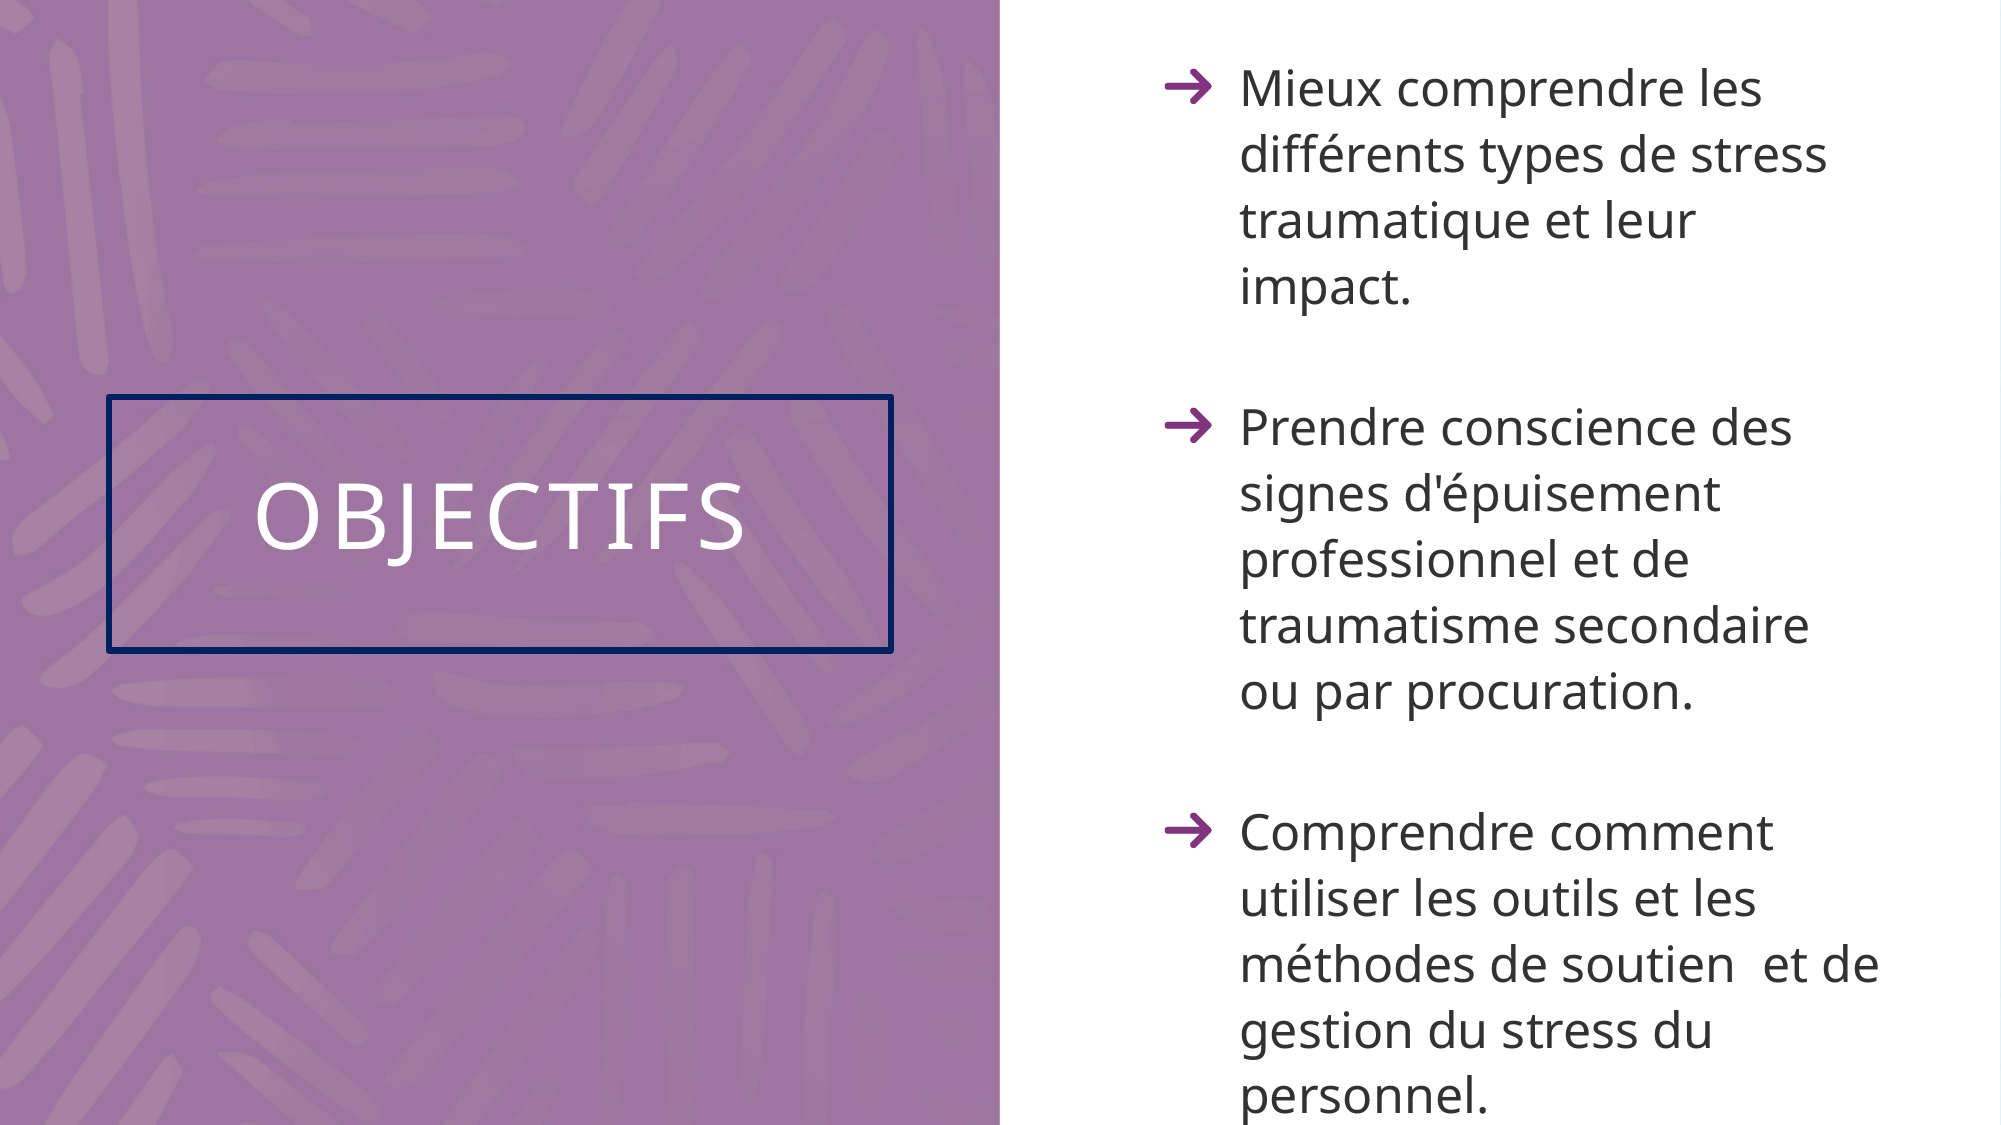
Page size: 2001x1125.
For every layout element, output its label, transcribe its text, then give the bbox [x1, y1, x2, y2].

picture [0, 0, 2001, 1125]
title Objectifs [108, 396, 892, 651]
list Mieux comprendre les différents types de stress traumatique et leur impact. Prendre conscience des signes d'épuisement professionnel et de traumatisme secondaire ou par procuration. Comprendre comment utiliser les outils et les méthodes de soutien et de gestion du stress du personnel. [1156, 172, 1892, 1002]
